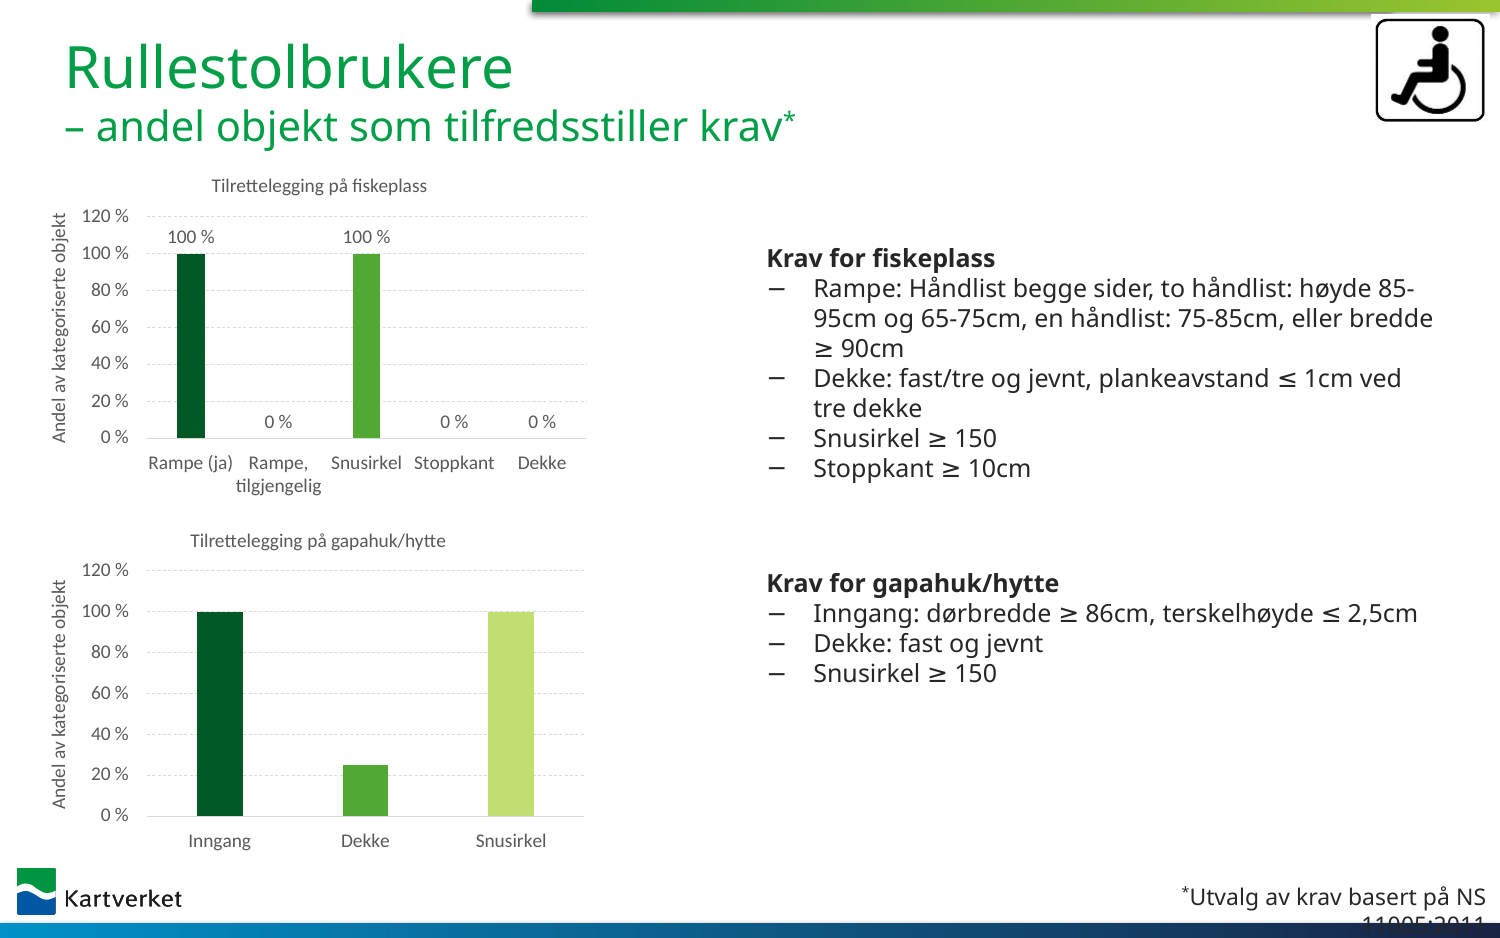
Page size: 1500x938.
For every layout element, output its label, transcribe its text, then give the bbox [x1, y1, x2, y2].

text_box Krav for gapahuk/hytte Inngang: dørbredde ≥ 86cm, terskelhøyde ≤ 2,5cm Dekke: fast og jevnt Snusirkel ≥ 150 [751, 560, 1452, 695]
text_box *Utvalg av krav basert på NS 11005:2011 [1068, 873, 1500, 938]
picture [41, 520, 596, 859]
text_box Rullestolbrukere – andel objekt som tilfredsstiller krav* [49, 29, 1431, 158]
text_box Krav for fiskeplass Rampe: Håndlist begge sider, to håndlist: høyde 85-95cm og 65-75cm, en håndlist: 75-85cm, eller bredde ≥ 90cm Dekke: fast/tre og jevnt, plankeavstand ≤ 1cm ved tre dekke Snusirkel ≥ 150 Stoppkant ≥ 10cm [751, 235, 1452, 490]
picture [41, 166, 598, 505]
picture [1371, 13, 1491, 127]
